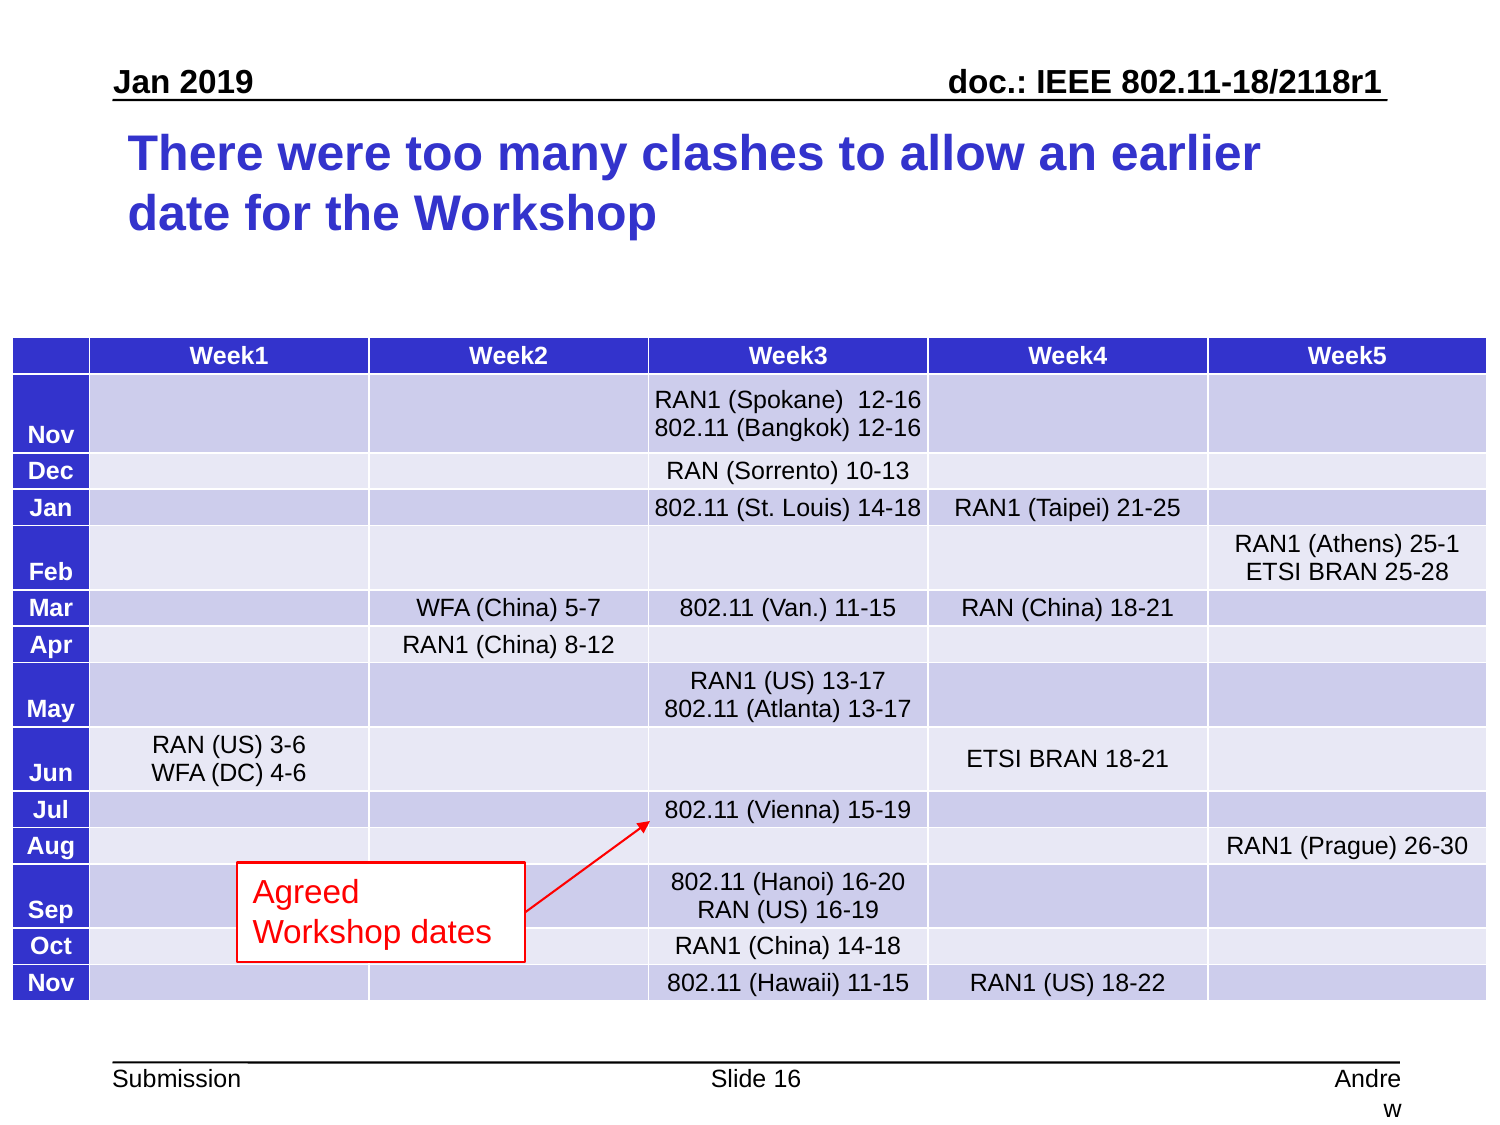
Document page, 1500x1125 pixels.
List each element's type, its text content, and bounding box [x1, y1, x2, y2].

table_cell 802.11 (Van.) 11-15 [649, 591, 927, 625]
table_cell [90, 627, 368, 662]
table_cell 802.11 (Hanoi) 16-20 RAN (US) 16-19 [649, 865, 927, 927]
table_cell [649, 627, 927, 662]
table_cell [370, 663, 648, 726]
table_cell Jul [13, 792, 89, 827]
text_box Agreed Workshop dates [237, 862, 525, 963]
table_cell [90, 454, 368, 488]
table_cell [370, 828, 519, 862]
table_cell [90, 929, 368, 964]
table_cell [90, 865, 237, 927]
table_cell RAN1 (Spokane) 12-16 802.11 (Bangkok) 12-16 [649, 375, 927, 452]
table_cell [370, 526, 648, 589]
table_cell Feb [13, 526, 89, 589]
table_cell [929, 627, 1207, 662]
table_cell [90, 792, 368, 827]
table_cell [90, 965, 368, 1000]
table_cell [370, 728, 648, 790]
table_cell [90, 663, 368, 726]
table_cell [1209, 490, 1486, 525]
table_cell Nov [13, 375, 89, 452]
table_cell [1209, 663, 1486, 726]
table_cell [90, 490, 368, 525]
table_cell [1209, 865, 1486, 927]
table_header Week5 [1209, 338, 1486, 373]
table_header Week4 [929, 338, 1207, 373]
table_cell [1209, 375, 1486, 452]
table_cell [370, 792, 648, 827]
table_cell 802.11 (St. Louis) 14-18 [649, 490, 927, 525]
table_cell [370, 490, 648, 525]
table_cell [1209, 728, 1486, 790]
table_cell RAN1 (China) 8-12 [370, 627, 648, 662]
table_cell [929, 865, 1207, 927]
table_cell [929, 929, 1207, 964]
table_cell RAN (China) 18-21 [929, 591, 1207, 625]
table_cell [90, 591, 368, 625]
table_cell [1209, 792, 1486, 827]
table_cell Jun [13, 728, 89, 790]
table_cell 802.11 (Vienna) 15-19 [649, 792, 927, 827]
table_cell Aug [13, 828, 89, 863]
table_cell [929, 454, 1207, 488]
table_cell [90, 526, 368, 589]
table_cell [1209, 454, 1486, 488]
table_cell [929, 828, 1207, 863]
table_header Week1 [90, 338, 368, 373]
table_cell [649, 728, 927, 790]
slide_number Slide 16 [709, 1061, 803, 1093]
table_cell RAN1 (US) 18-22 [929, 965, 1207, 1000]
table_cell Dec [13, 454, 89, 488]
table_cell May [13, 663, 89, 726]
table_cell [654, 828, 927, 863]
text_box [524, 820, 651, 913]
table_cell [929, 375, 1207, 452]
table_cell [929, 663, 1207, 726]
table_cell Sep [13, 865, 89, 927]
table_cell [1209, 591, 1486, 625]
table_cell ETSI BRAN 18-21 [929, 728, 1207, 790]
table_cell [370, 965, 648, 1000]
table_cell [370, 929, 648, 964]
table_header Week3 [649, 338, 927, 373]
table_cell [370, 454, 648, 488]
table_header Week2 [370, 338, 648, 373]
table_cell [90, 828, 368, 863]
table_cell [525, 920, 648, 927]
table_cell [1209, 929, 1486, 964]
title There were too many clashes to allow an earlier date for the Workshop [112, 112, 1388, 288]
table_cell Apr [13, 627, 89, 662]
table_cell [929, 526, 1207, 589]
table_cell [1209, 627, 1486, 662]
table_cell [90, 375, 368, 452]
table_cell RAN1 (Taipei) 21-25 [929, 490, 1207, 525]
table_cell [929, 792, 1207, 827]
table_cell RAN1 (US) 13-17 802.11 (Atlanta) 13-17 [649, 663, 927, 726]
table_cell Mar [13, 591, 89, 625]
table_cell Oct [13, 929, 89, 964]
footer Andrew Myles, Cisco [1320, 1061, 1402, 1093]
table_cell Jan [13, 490, 89, 525]
table_cell WFA (China) 5-7 [370, 591, 648, 625]
table_cell [1209, 965, 1486, 1000]
table_cell RAN1 (Athens) 25-1 ETSI BRAN 25-28 [1209, 526, 1486, 589]
table_cell 802.11 (Hawaii) 11-15 [649, 965, 927, 1000]
table_cell [649, 526, 927, 589]
table_cell RAN (US) 3-6 WFA (DC) 4-6 [90, 728, 368, 790]
table_cell RAN1 (Prague) 26-30 [1209, 828, 1486, 863]
table_cell [370, 375, 648, 452]
table_cell RAN1 (China) 14-18 [649, 929, 927, 964]
table_header [13, 338, 89, 373]
table_cell RAN (Sorrento) 10-13 [649, 454, 927, 488]
table_cell Nov [13, 965, 89, 1000]
